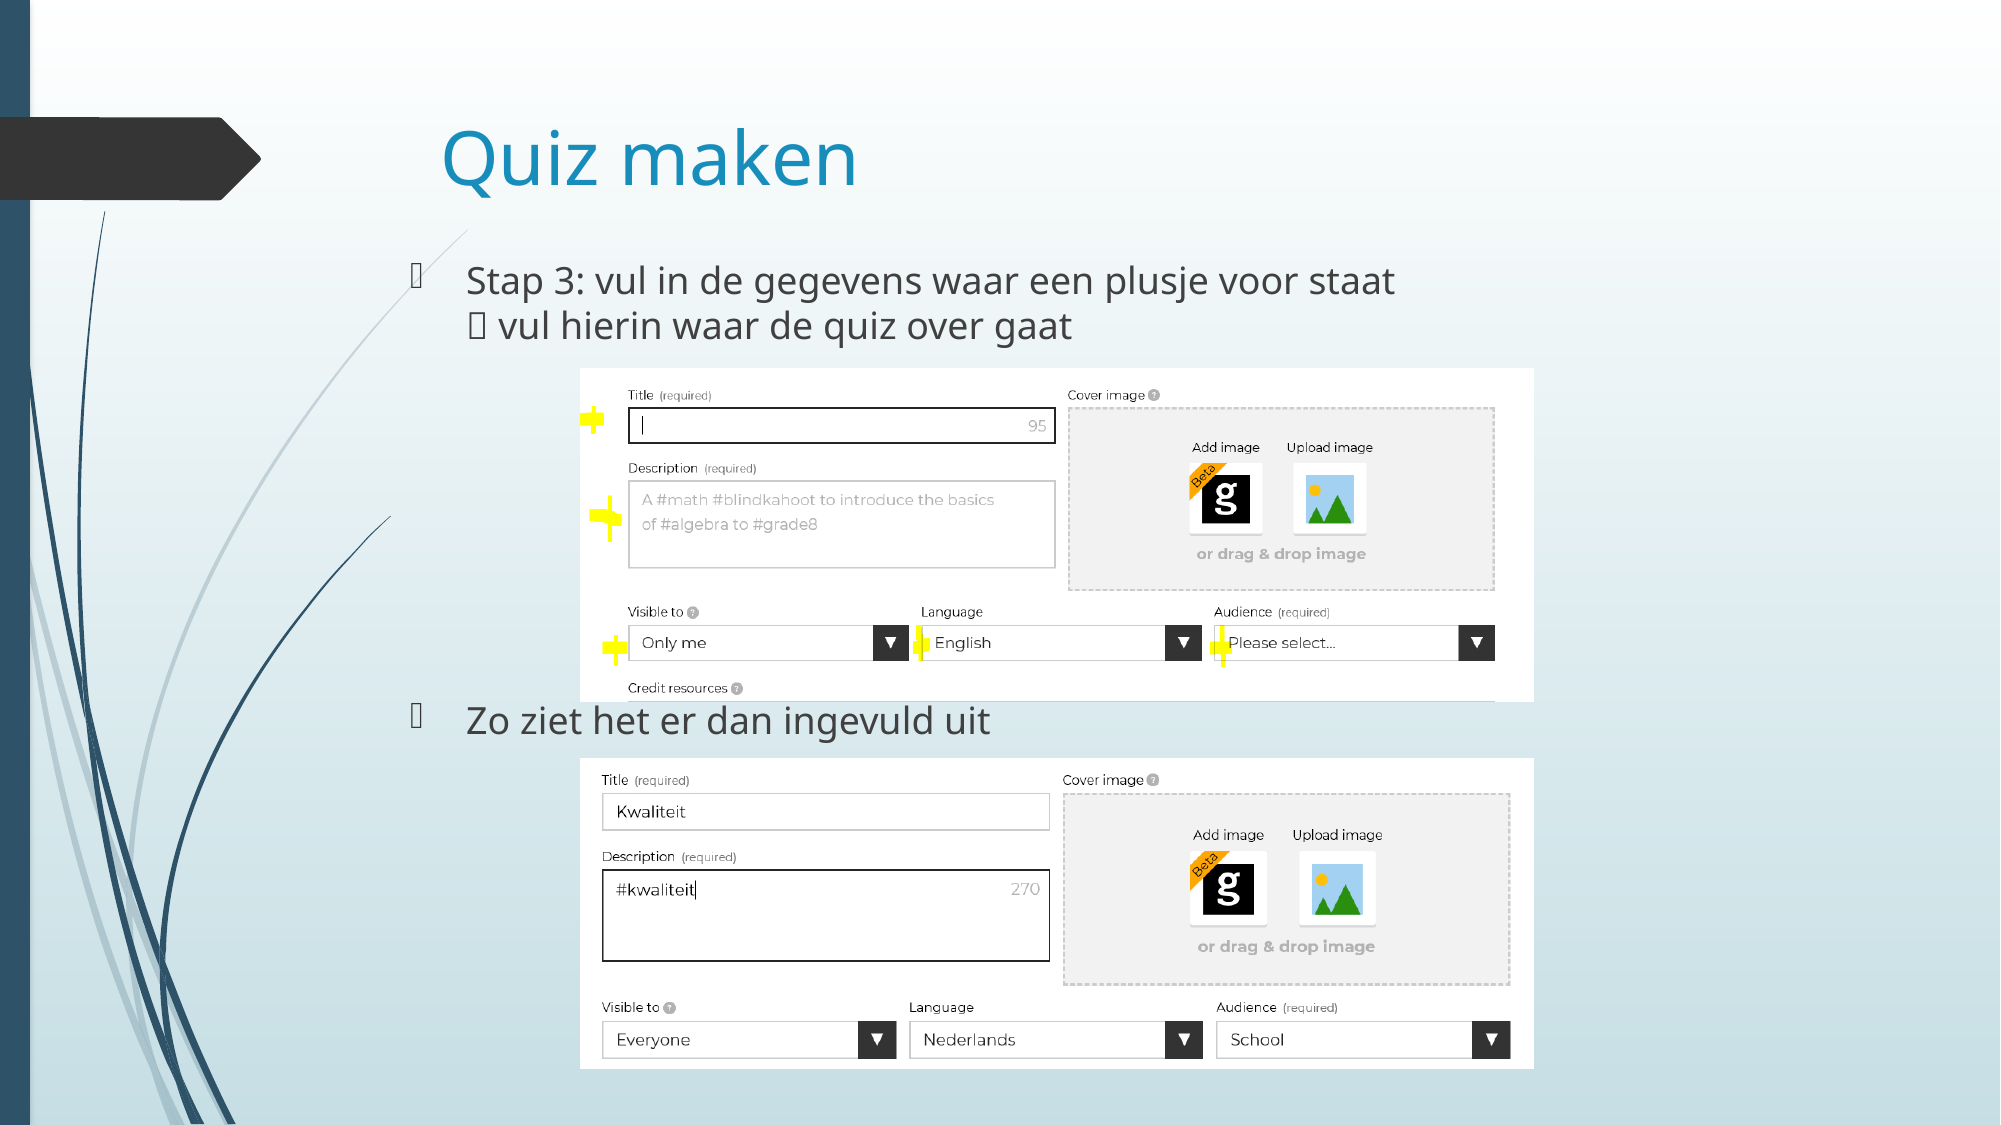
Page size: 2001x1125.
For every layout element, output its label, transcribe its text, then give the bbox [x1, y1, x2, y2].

picture [580, 368, 1535, 703]
picture [580, 757, 1535, 1069]
title Quiz maken [425, 102, 1888, 313]
list Stap 3: vul in de gegevens waar een plusje voor staat  vul hierin waar de quiz over gaat Zo ziet het er dan ingevuld uit [394, 249, 1858, 869]
